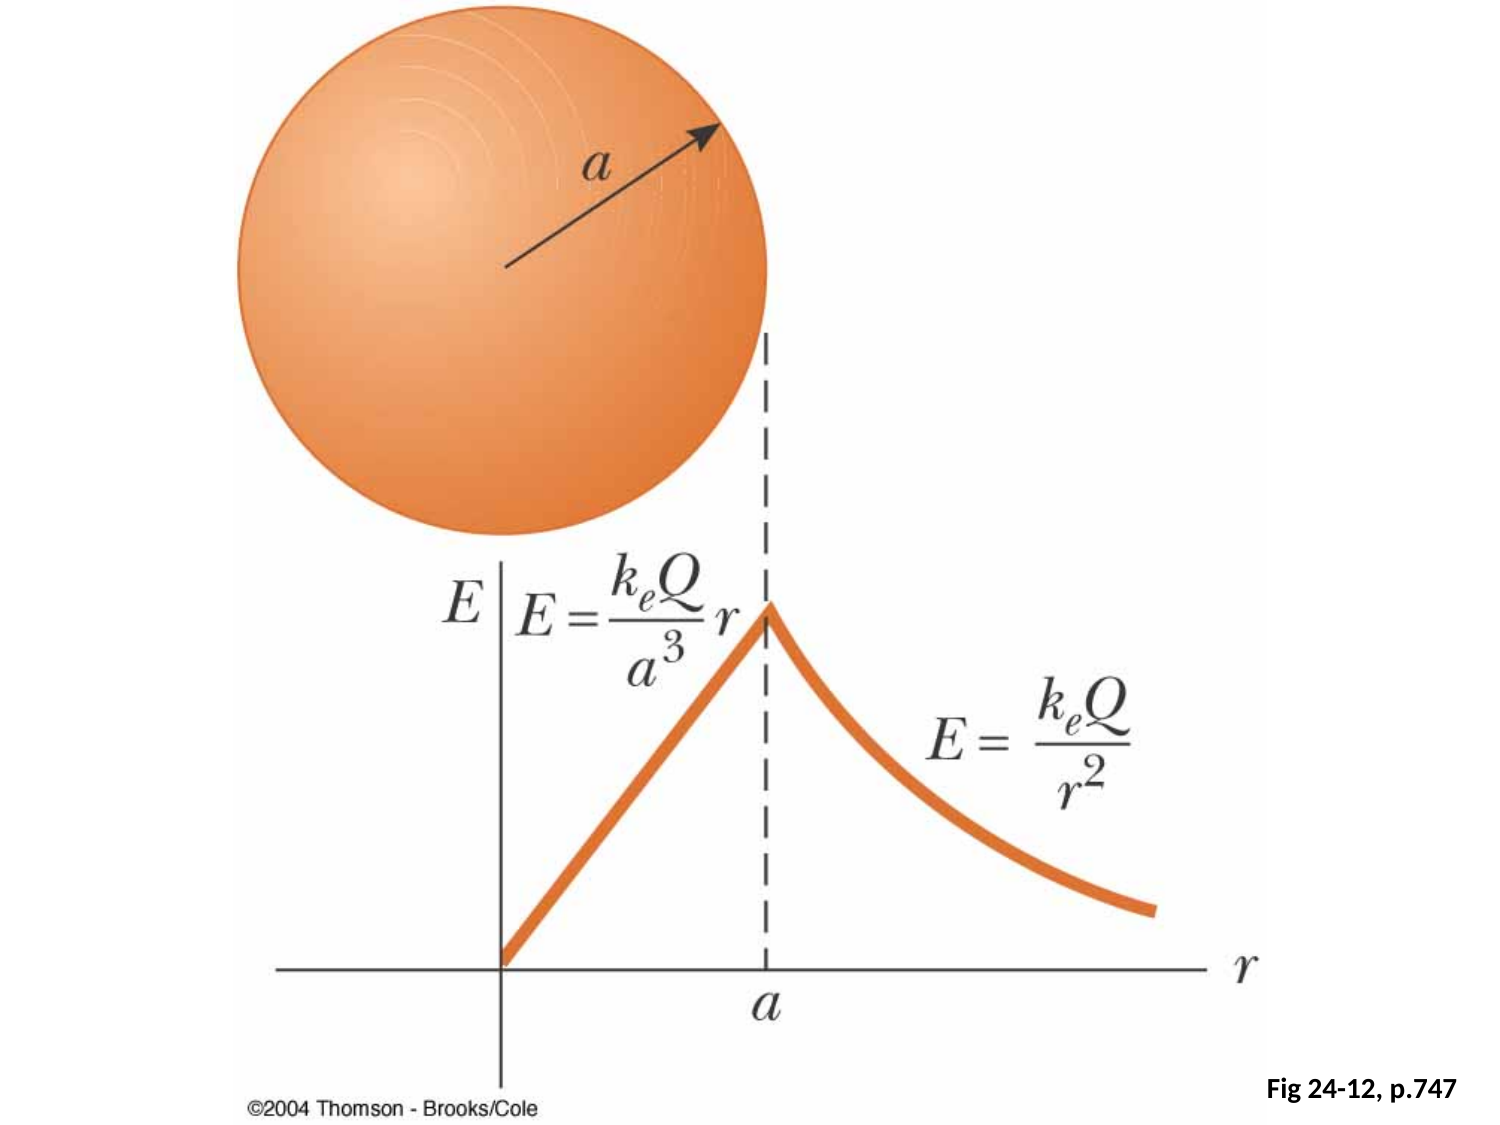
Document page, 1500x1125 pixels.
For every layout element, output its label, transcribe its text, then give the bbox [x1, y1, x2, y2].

text_box Fig 24-12, p.747 [1252, 1062, 1473, 1113]
text_box [233, 0, 1267, 1125]
